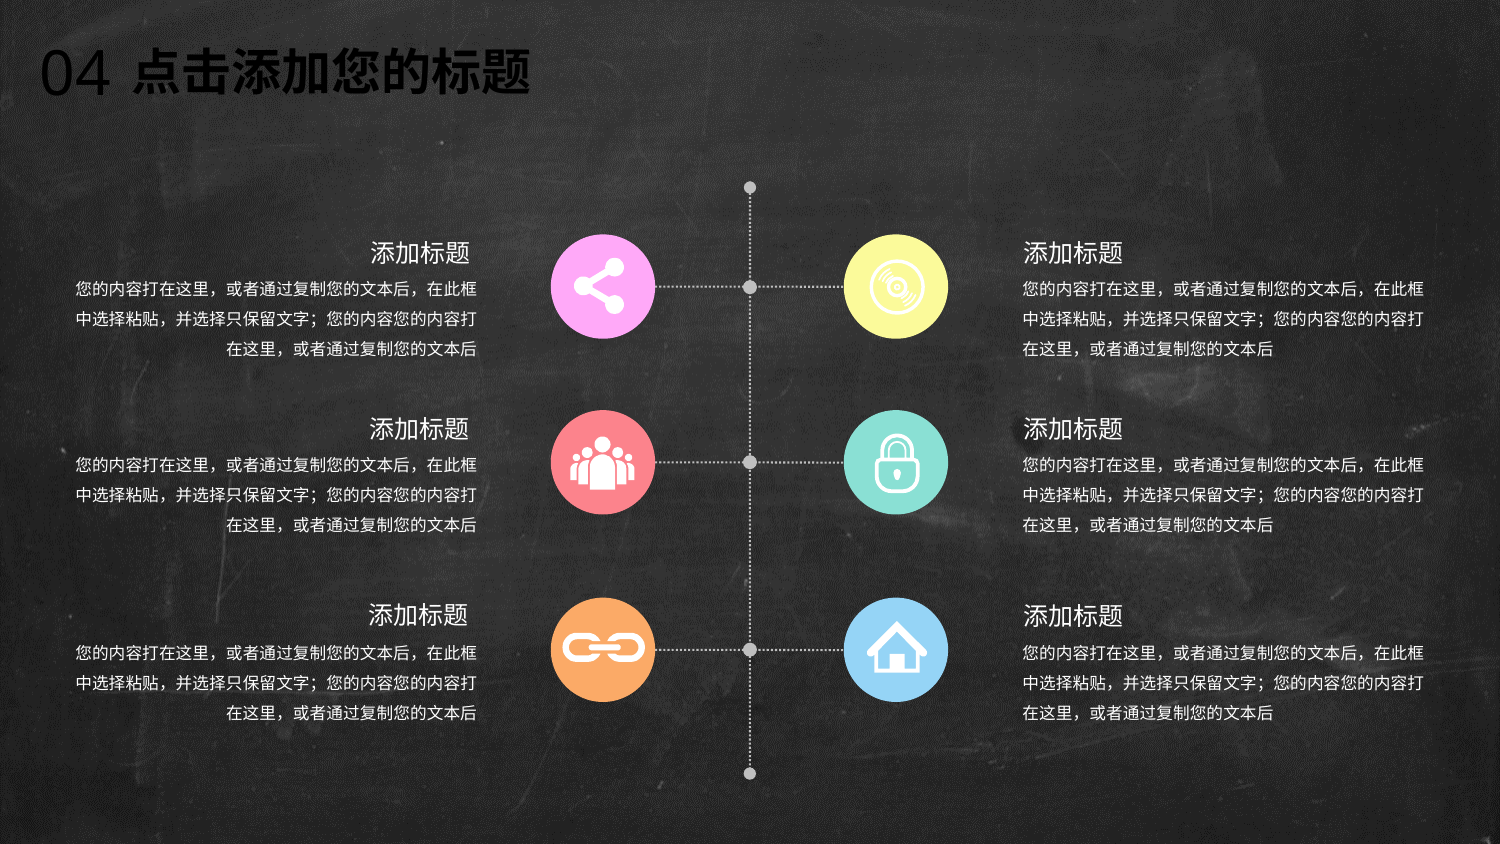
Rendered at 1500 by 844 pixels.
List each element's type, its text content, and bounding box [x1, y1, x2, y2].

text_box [843, 410, 949, 515]
text_box 点击添加您的标题 [128, 33, 597, 108]
picture [0, 0, 1500, 844]
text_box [550, 410, 656, 515]
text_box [58, 214, 493, 368]
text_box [58, 390, 493, 544]
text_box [1007, 390, 1442, 544]
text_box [58, 577, 493, 732]
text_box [742, 187, 757, 774]
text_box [550, 597, 656, 702]
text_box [550, 234, 656, 339]
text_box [1007, 578, 1442, 732]
text_box 04 [23, 25, 128, 116]
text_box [843, 234, 949, 339]
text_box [843, 597, 949, 702]
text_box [1007, 214, 1442, 368]
